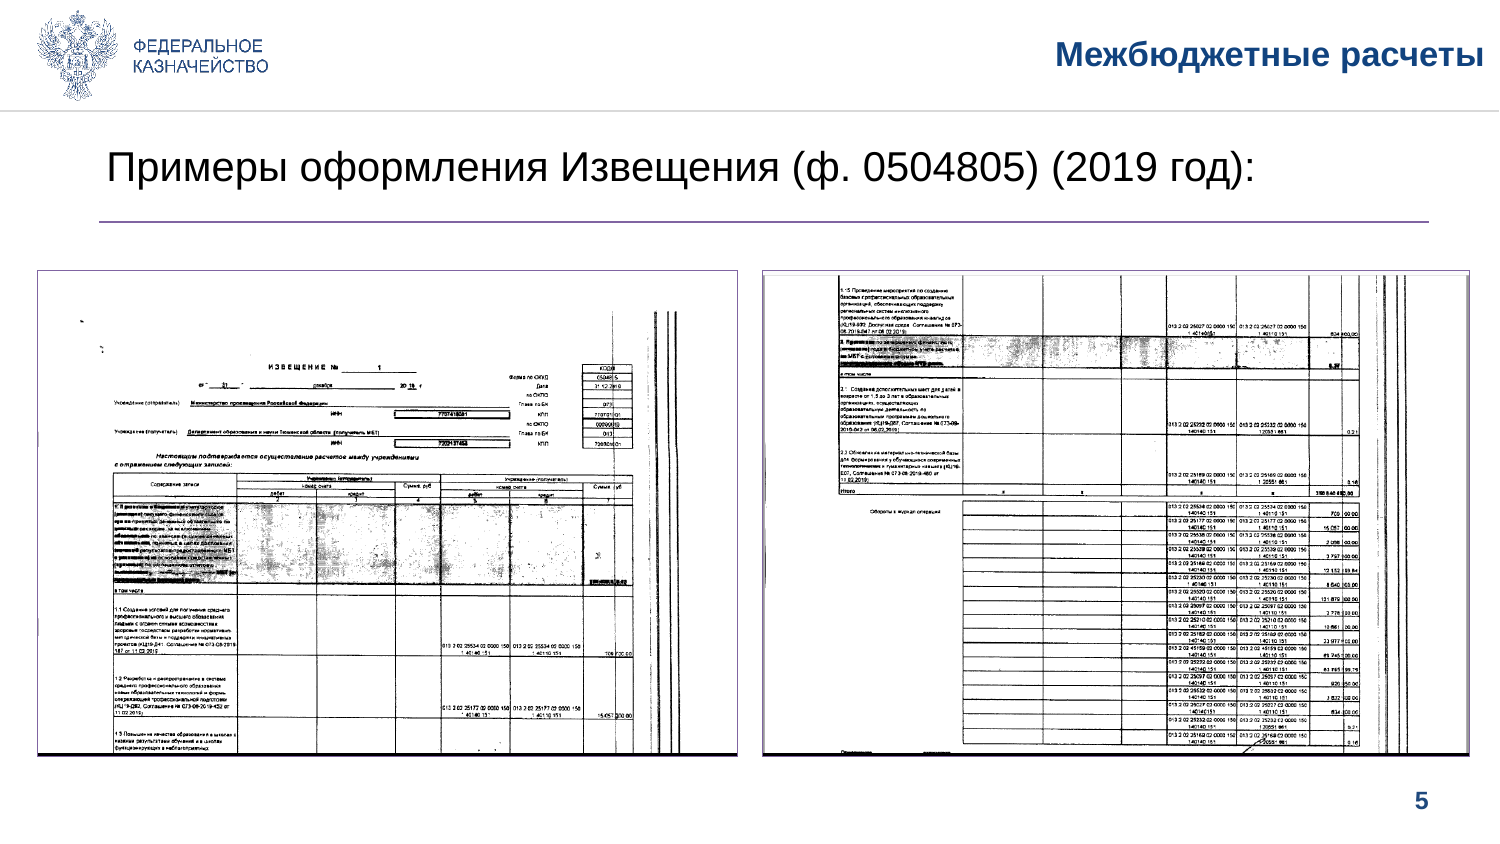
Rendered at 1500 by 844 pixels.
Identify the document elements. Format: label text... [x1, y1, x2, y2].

picture [37, 10, 268, 101]
text_box Межбюджетные расчеты [655, 23, 1500, 81]
picture [762, 270, 1470, 757]
text_box Примеры оформления Извещения (ф. 0504805) (2019 год): [91, 132, 1417, 198]
picture [37, 270, 738, 757]
slide_number 4 [1083, 784, 1429, 815]
